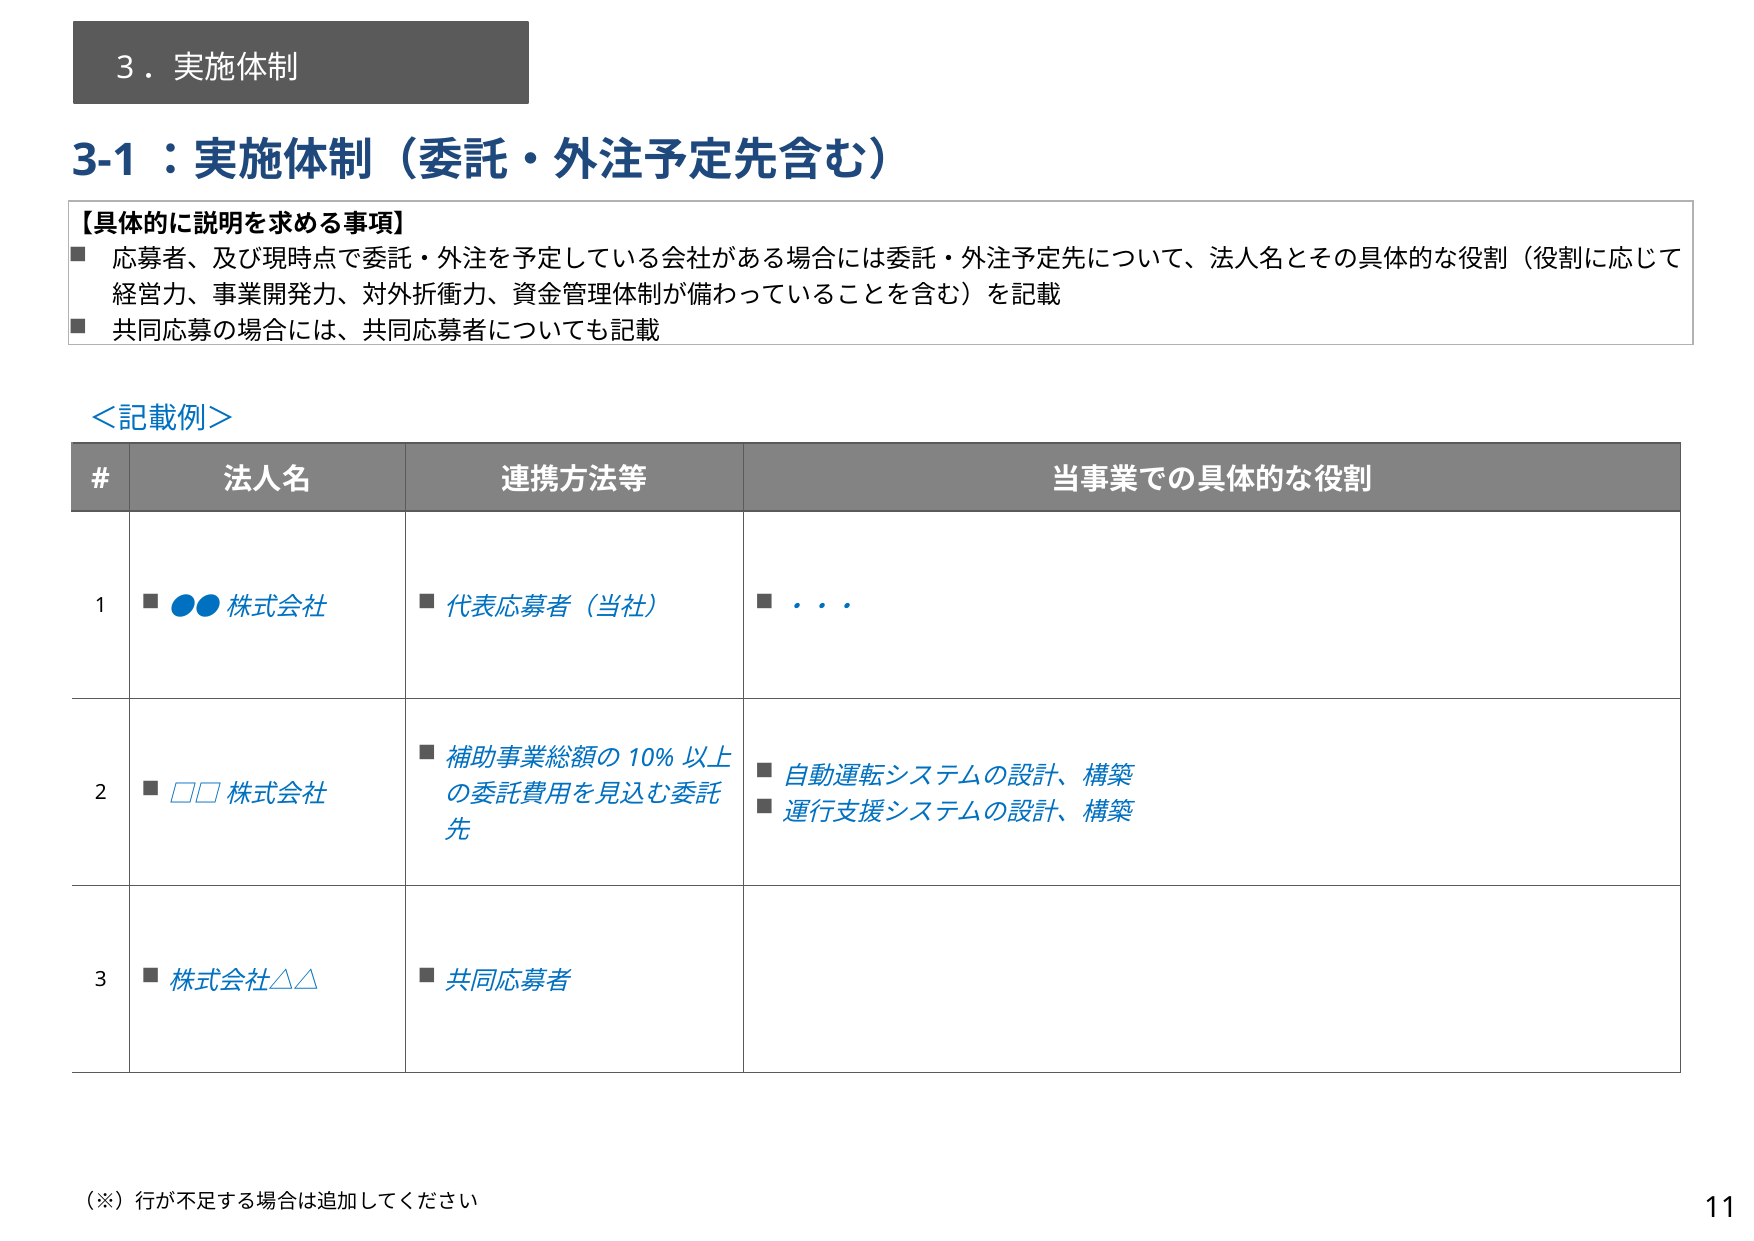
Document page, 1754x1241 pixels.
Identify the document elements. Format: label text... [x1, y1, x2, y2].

title 3-1：実施体制（委託・外注予定先含む） [71, 53, 1677, 201]
table_header 当事業での具体的な役割 [744, 444, 1680, 510]
text_box 3．実施体制 [74, 21, 528, 103]
table_cell ●●株式会社 [130, 512, 405, 698]
table_cell 共同応募者 [406, 886, 743, 1072]
table_cell 自動運転システムの設計、構築 運行支援システムの設計、構築 [744, 699, 1680, 885]
text_box ＜記載例＞ [75, 392, 251, 442]
table_header # [73, 444, 129, 510]
table_header 法人名 [130, 444, 405, 510]
table_cell 代表応募者（当社） [406, 512, 743, 698]
table_cell ・・・ [744, 512, 1680, 698]
table_cell 補助事業総額の10%以上の委託費用を見込む委託先 [406, 699, 743, 885]
table_header 連携方法等 [406, 444, 743, 510]
table_cell [744, 886, 1680, 1072]
text_box （※）行が不足する場合は追加してください [74, 1187, 1164, 1213]
table_cell 2 [72, 699, 129, 885]
table_cell 3 [72, 886, 129, 1072]
text_box 【具体的に説明を求める事項】 応募者、及び現時点で委託・外注を予定している会社がある場合には委託・外注予定先について、法人名とその具体的な役割（役割に応じて経営力、事業開発力、対外折衝力、資金管理体制が備わっていることを含む）を記載 共同応募の場合には、共同応募者についても記載 [68, 201, 1693, 345]
table_cell □□株式会社 [130, 699, 405, 885]
text_box 11 [1343, 1175, 1753, 1241]
table_cell 株式会社△△ [130, 886, 405, 1072]
table_cell 1 [72, 512, 129, 698]
